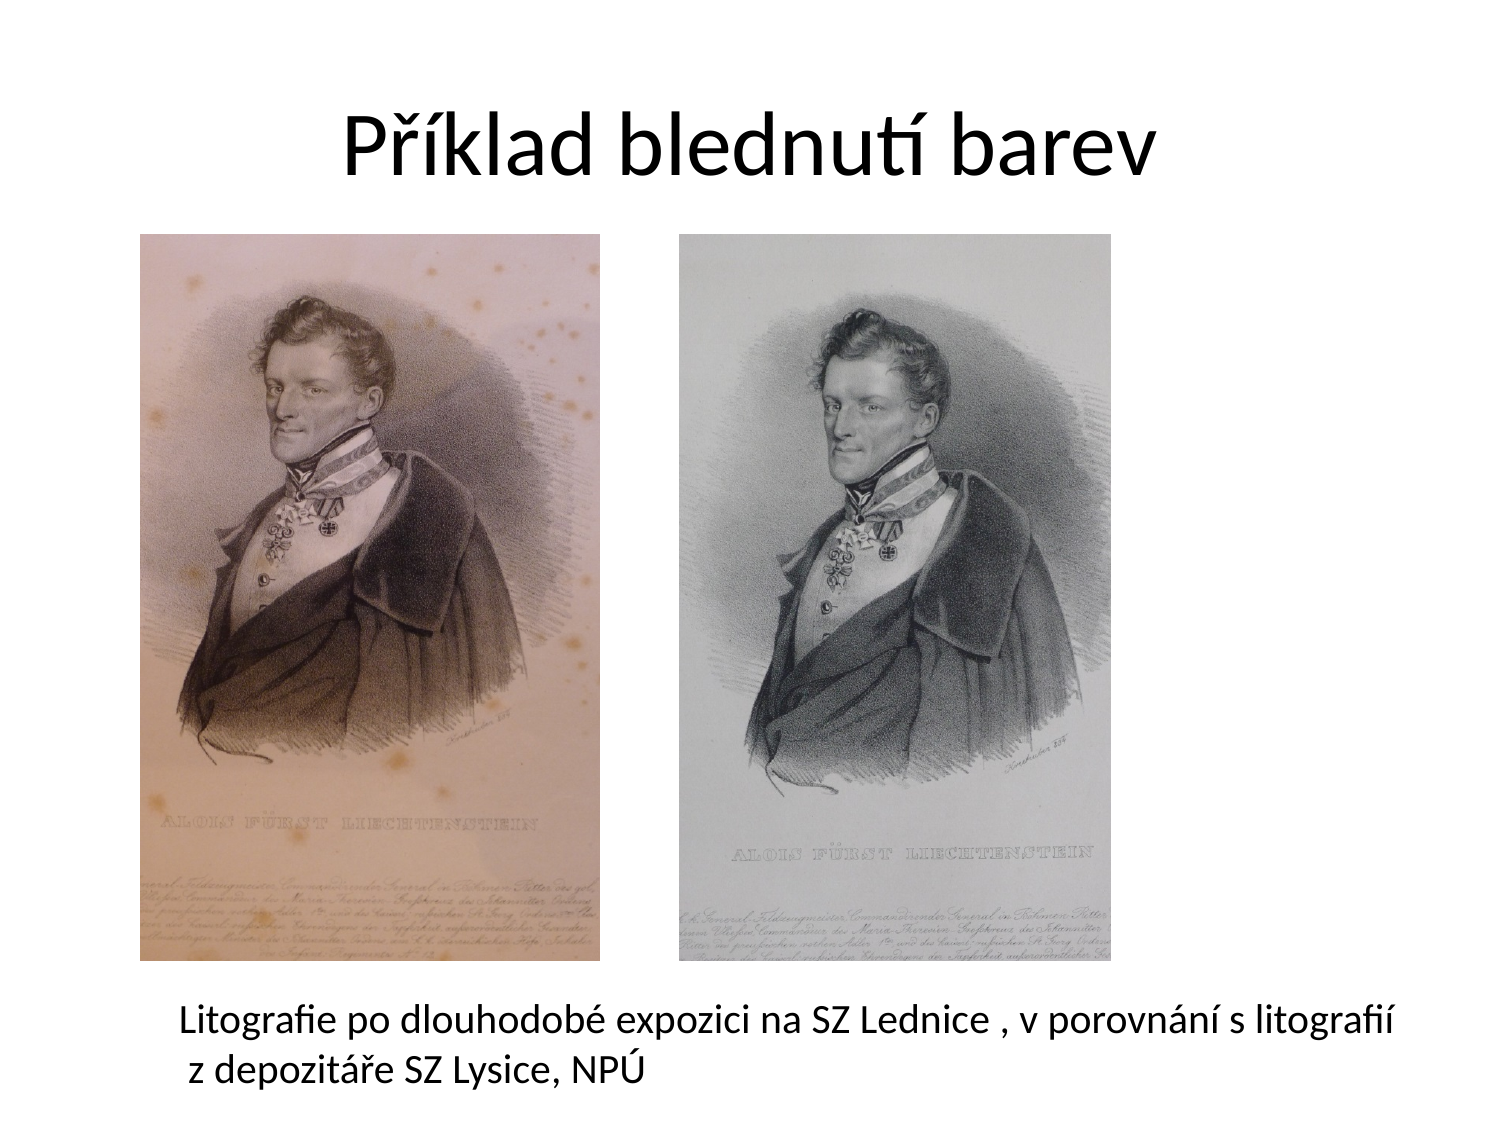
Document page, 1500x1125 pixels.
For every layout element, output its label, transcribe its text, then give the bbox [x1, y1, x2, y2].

picture [679, 234, 1111, 962]
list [140, 234, 600, 962]
title Příklad blednutí barev [75, 45, 1425, 233]
text_box Litografie po dlouhodobé expozici na SZ Lednice , v porovnání s litografií z depozitáře SZ Lysice, NPÚ [163, 984, 1500, 1100]
